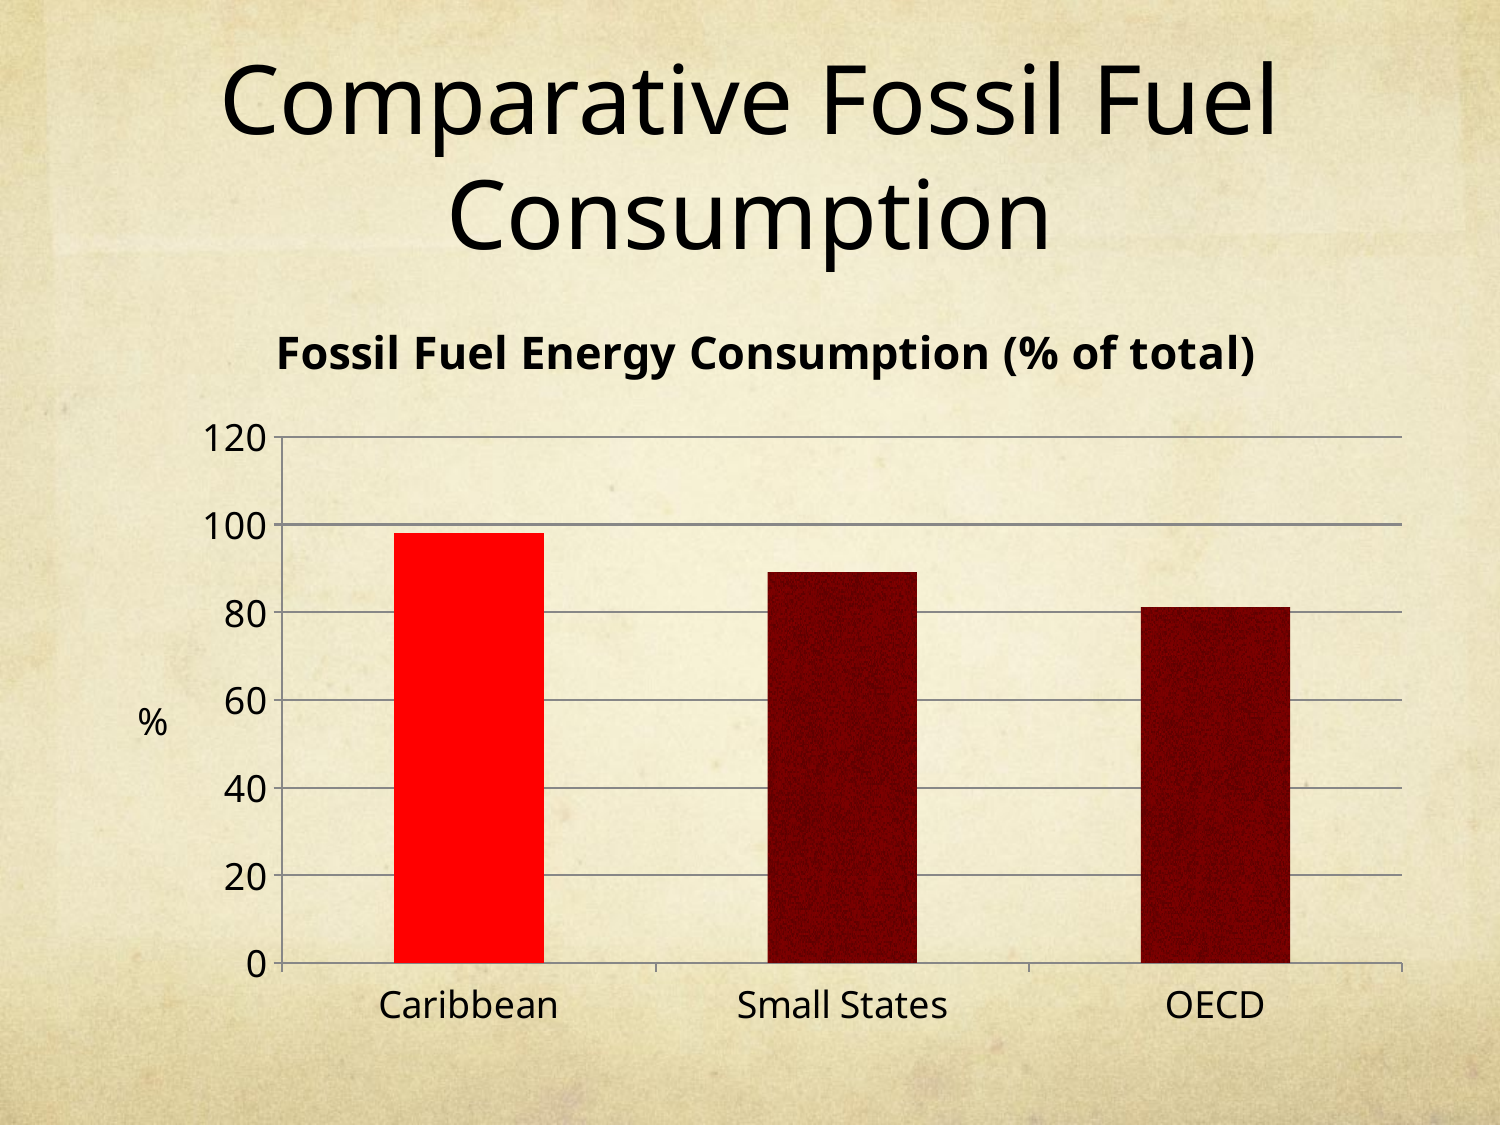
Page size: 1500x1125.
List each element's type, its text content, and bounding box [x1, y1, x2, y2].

picture [0, 0, 1500, 1125]
chart [103, 284, 1430, 1046]
title Comparative Fossil Fuel Consumption [150, 82, 1350, 225]
